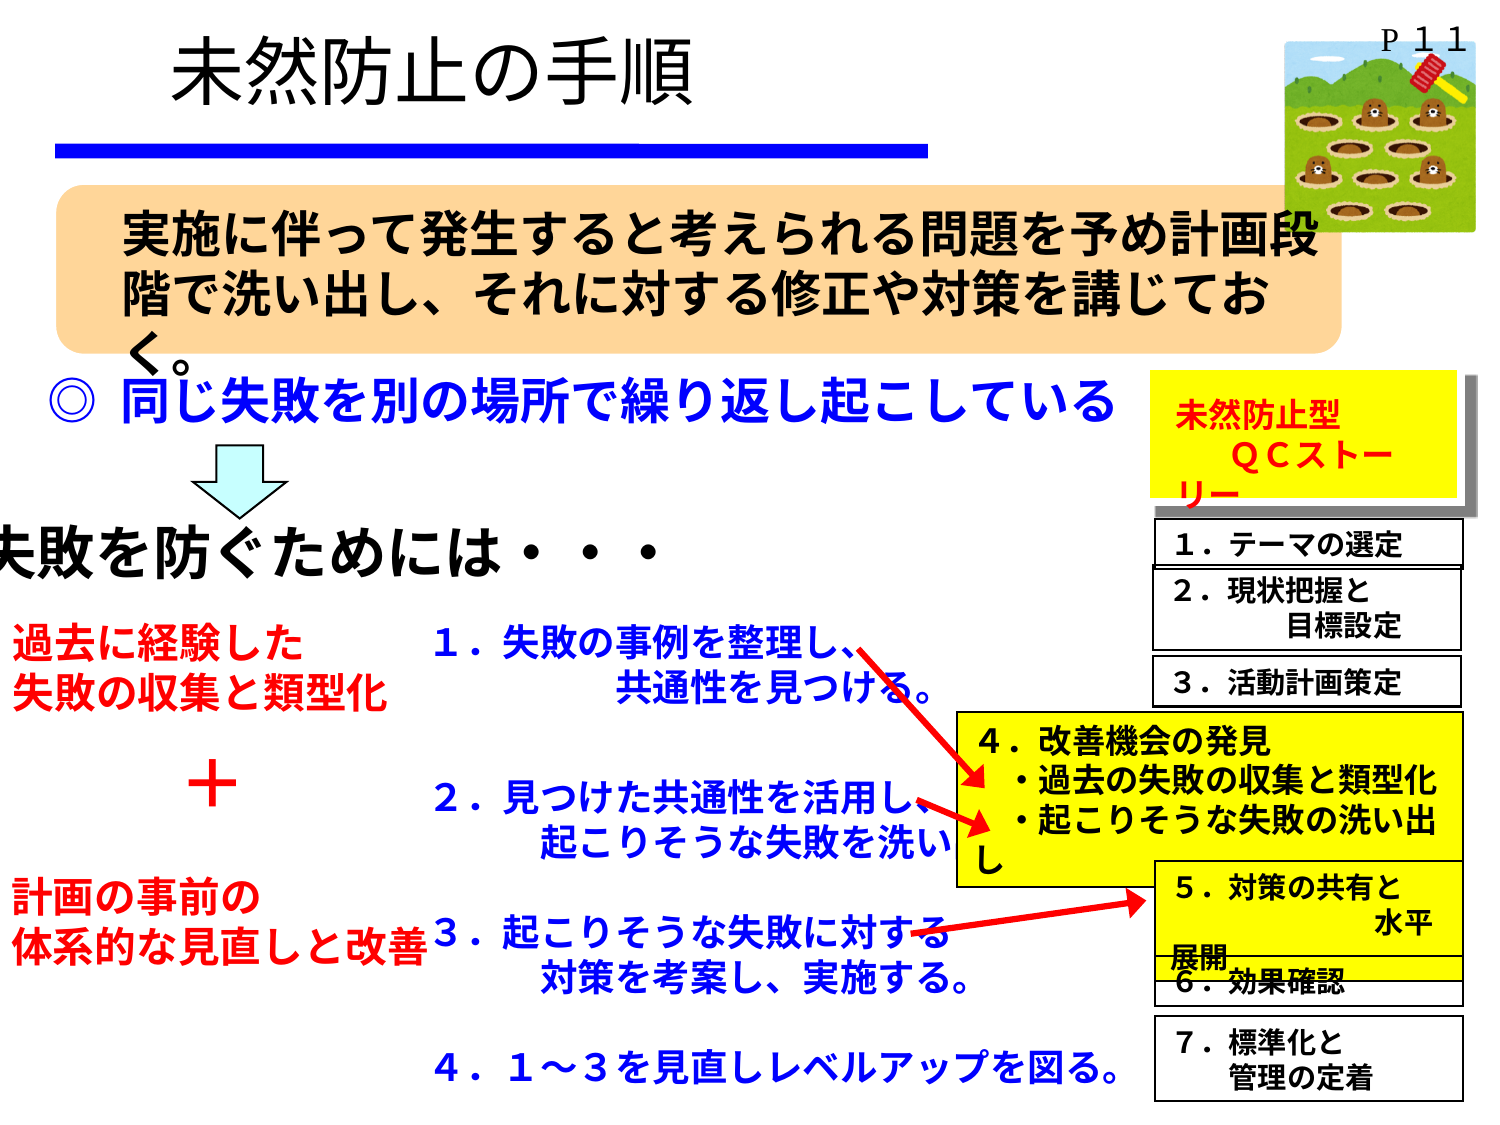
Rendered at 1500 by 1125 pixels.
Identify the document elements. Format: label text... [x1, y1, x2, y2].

text_box ４．改善機会の発見 ・過去の失敗の収集と類型化 ・起こりそうな失敗の洗い出し [1283, 712, 1463, 861]
text_box ７．標準化と 管理の定着 [1155, 1016, 1463, 1102]
text_box [192, 445, 287, 509]
text_box ５．対策の共有と 水平展開 [1283, 861, 1463, 955]
text_box ２．現状把握と 目標設定 [1153, 565, 1461, 651]
text_box 失敗を防ぐためには・・・ [0, 509, 693, 594]
text_box 未然防止の手順 [0, 17, 904, 123]
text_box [860, 650, 985, 789]
picture [1282, 39, 1478, 235]
text_box ◎ 同じ失敗を別の場所で繰り返し起こしている [32, 361, 1142, 437]
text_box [1146, 366, 1461, 503]
text_box P１１ [1365, 10, 1500, 66]
text_box ６．効果確認 [1283, 955, 1463, 1006]
text_box ３．活動計画策定 [1283, 656, 1461, 707]
text_box １．テーマの選定 [1155, 518, 1463, 569]
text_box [3, 609, 1283, 1100]
text_box 実施に伴って発生すると考えられる問題を予め計画段階で洗い出し、それに対する修正や対策を講じておく。 [107, 195, 1355, 391]
text_box [55, 183, 1282, 355]
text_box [919, 800, 991, 831]
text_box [913, 900, 1147, 934]
